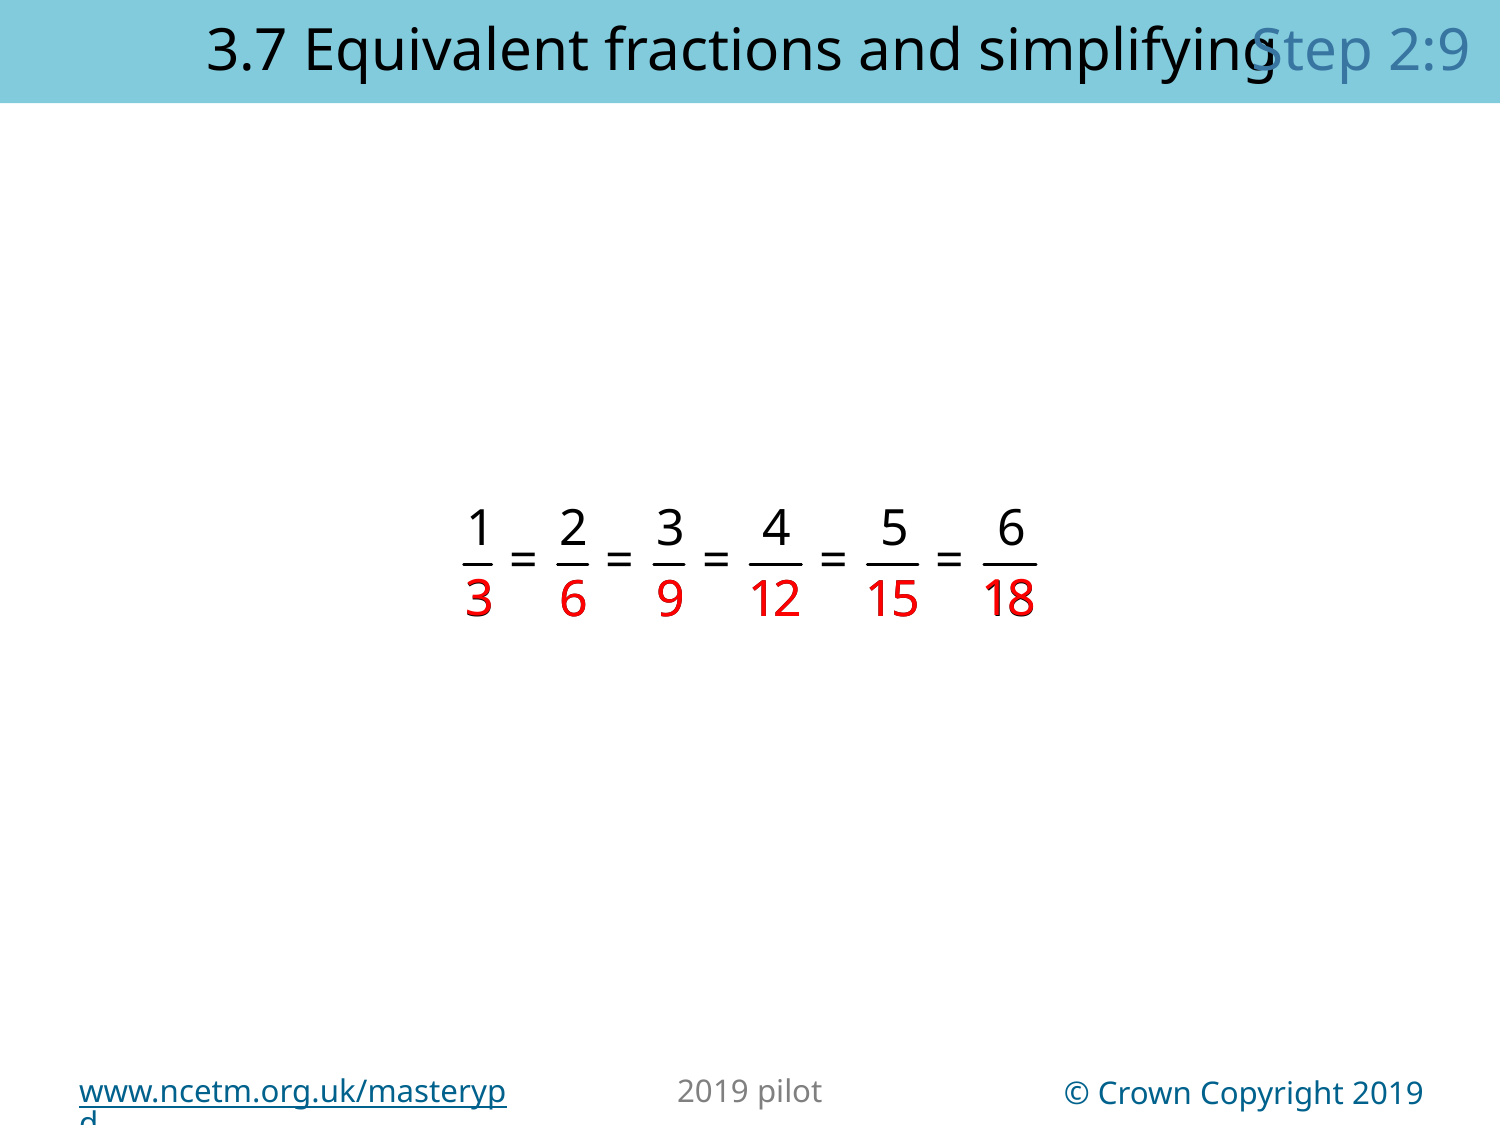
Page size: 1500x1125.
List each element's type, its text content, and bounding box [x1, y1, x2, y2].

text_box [866, 578, 919, 623]
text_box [463, 576, 493, 623]
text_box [459, 501, 1041, 623]
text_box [556, 576, 589, 623]
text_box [653, 576, 685, 623]
list Step 2:9 [0, 0, 1500, 104]
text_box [749, 576, 802, 621]
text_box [983, 576, 1038, 622]
